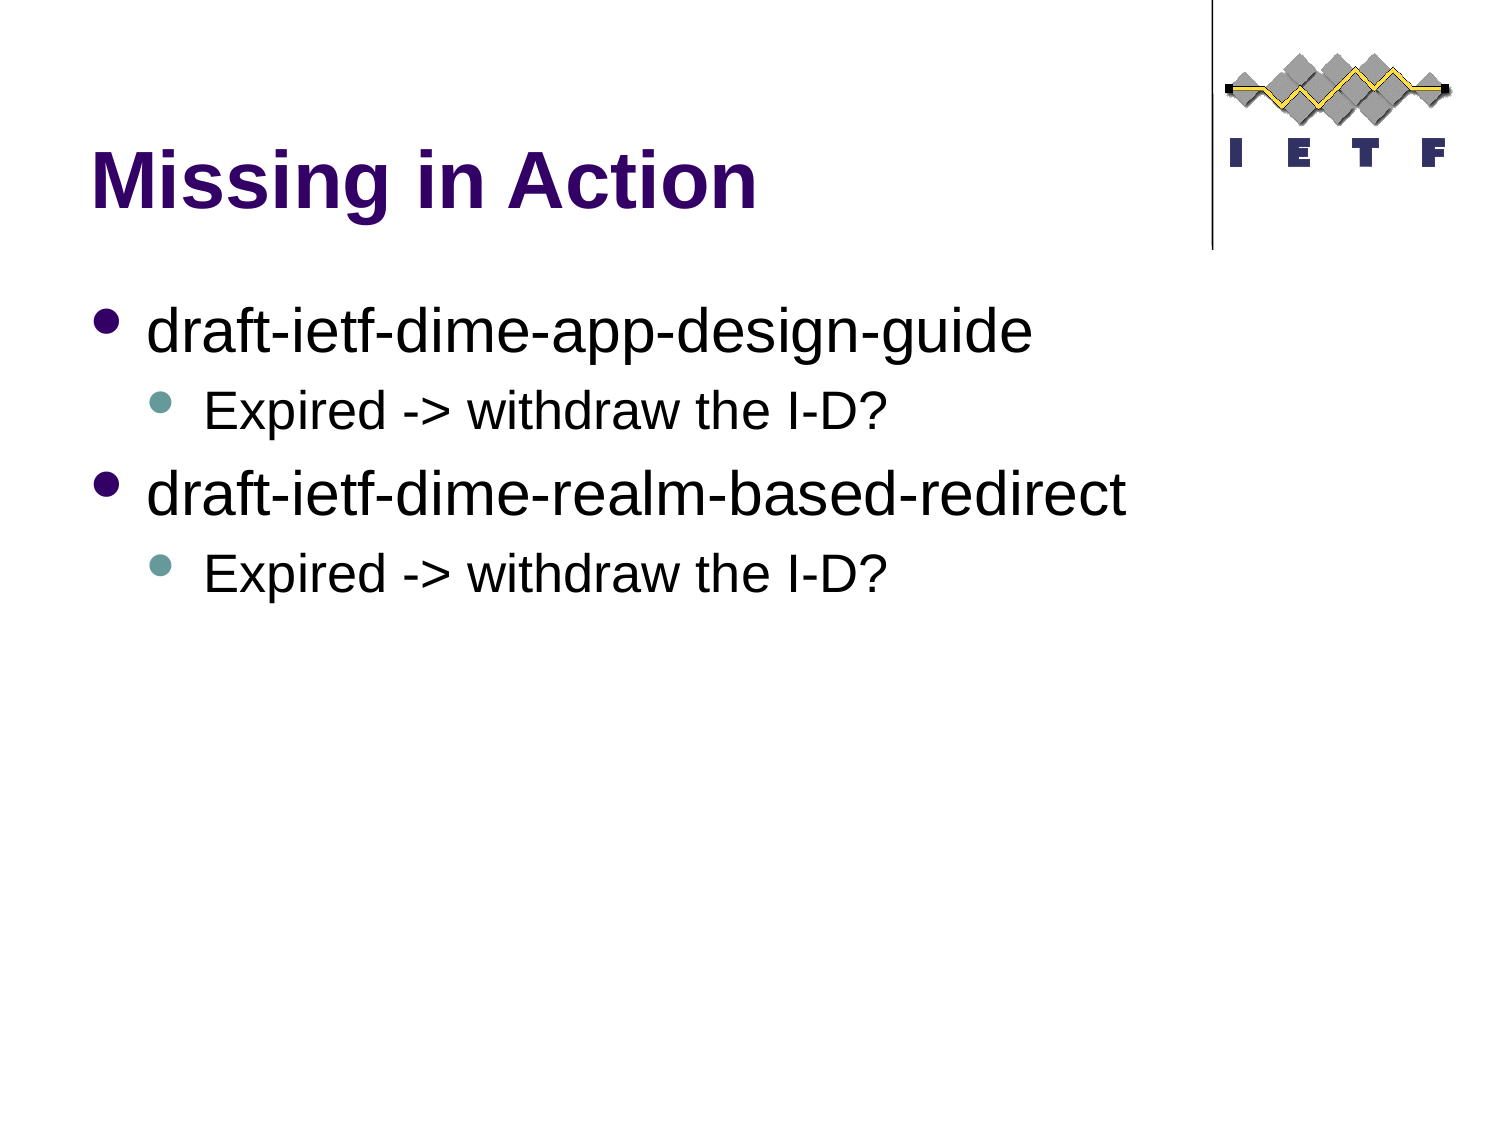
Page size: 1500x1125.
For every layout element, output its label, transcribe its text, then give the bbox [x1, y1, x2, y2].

list draft-ietf-dime-app-design-guide Expired -> withdraw the I-D? draft-ietf-dime-realm-based-redirect Expired -> withdraw the I-D? [74, 281, 1426, 1006]
picture [1212, 37, 1463, 181]
title Missing in Action [74, 19, 1201, 233]
